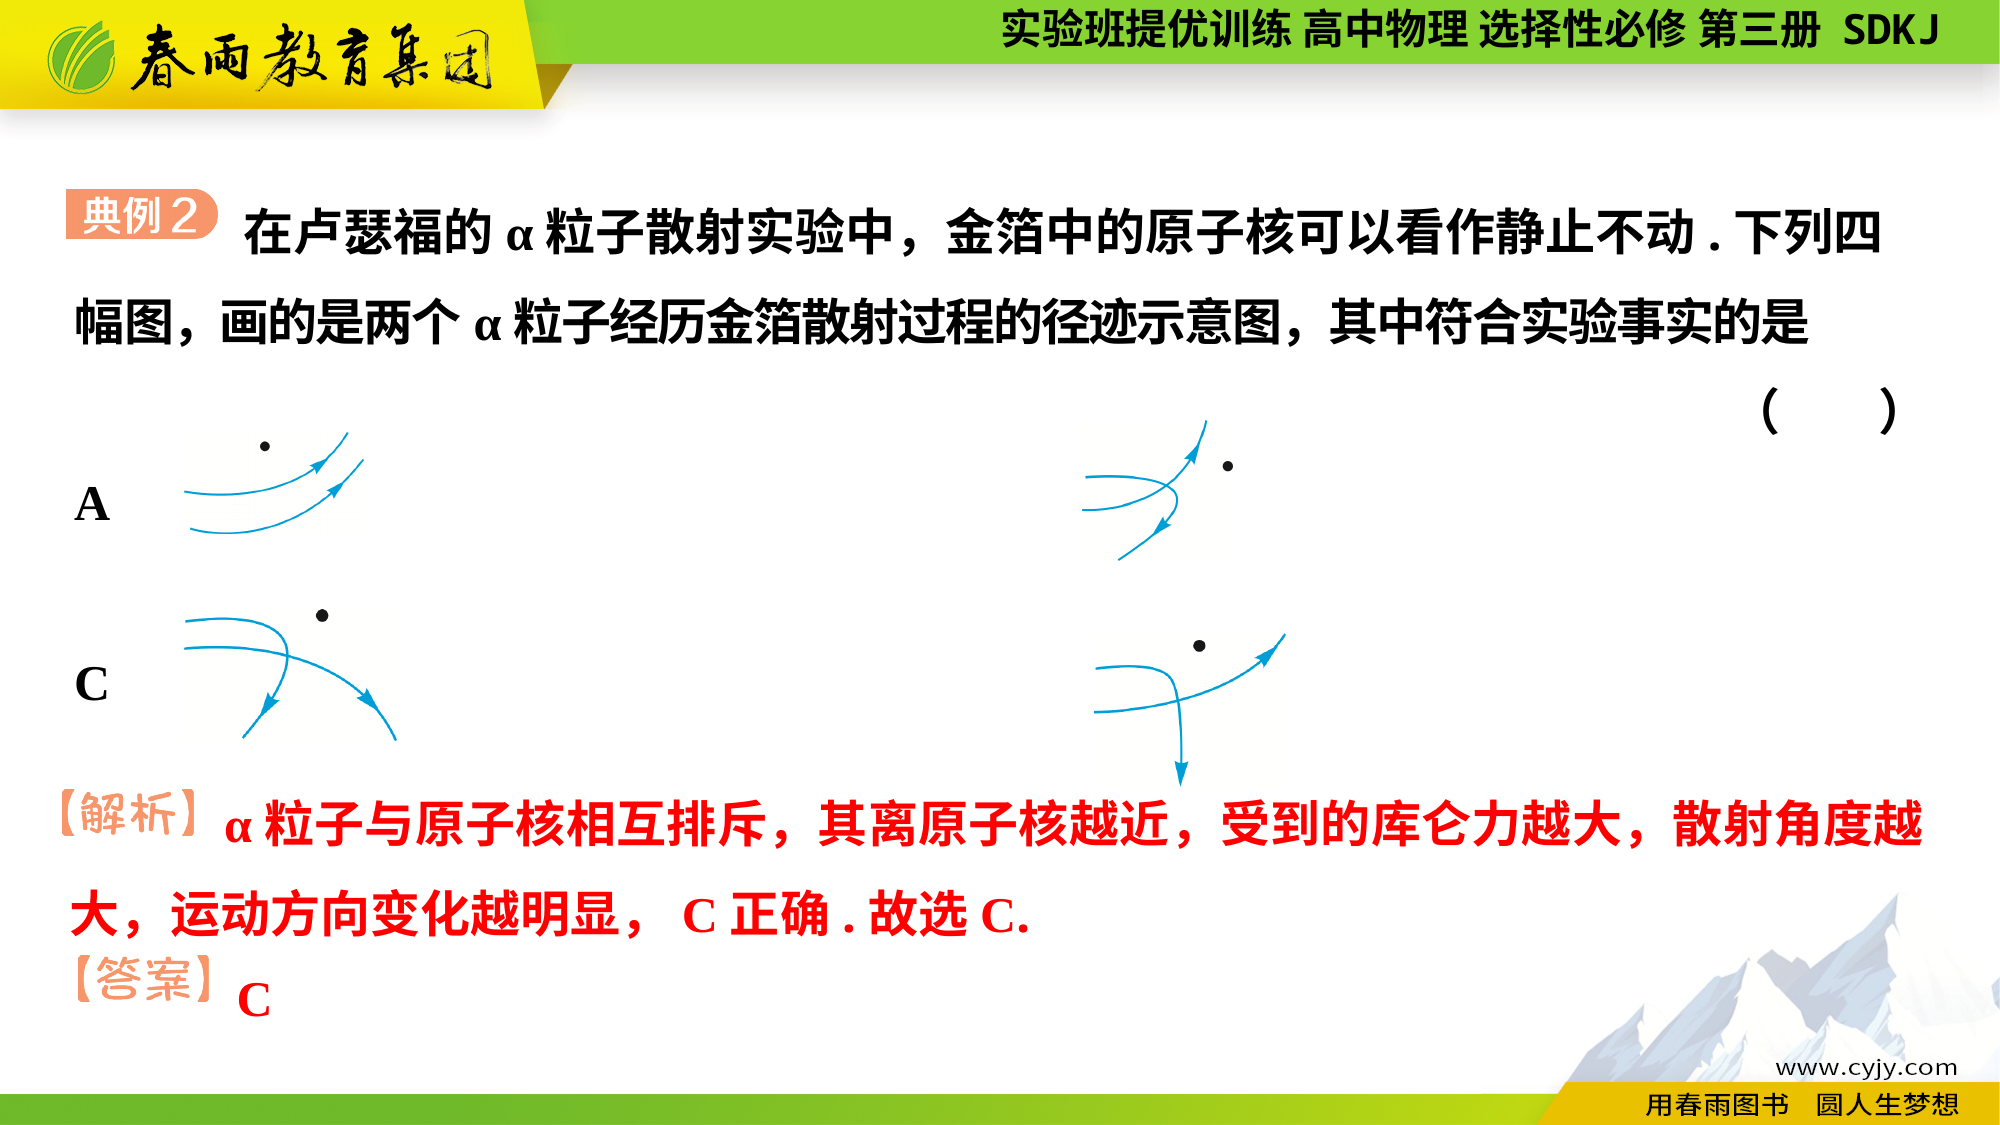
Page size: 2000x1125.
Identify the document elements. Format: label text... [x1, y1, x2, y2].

text_box C [59, 928, 1944, 1034]
list 在卢瑟福的α粒子散射实验中，金箔中的原子核可以看作静止不动.下列四幅图，画的是两个α粒子经历金箔散射过程的径迹示意图，其中符合实验事实的是 （ ） A B C D [59, 162, 1944, 724]
text_box α粒子与原子核相互排斥，其离原子核越近，受到的库仑力越大，散射角度越大，运动方向变化越明显，C正确.故选C. [54, 755, 1939, 951]
picture [0, 0, 2000, 1125]
